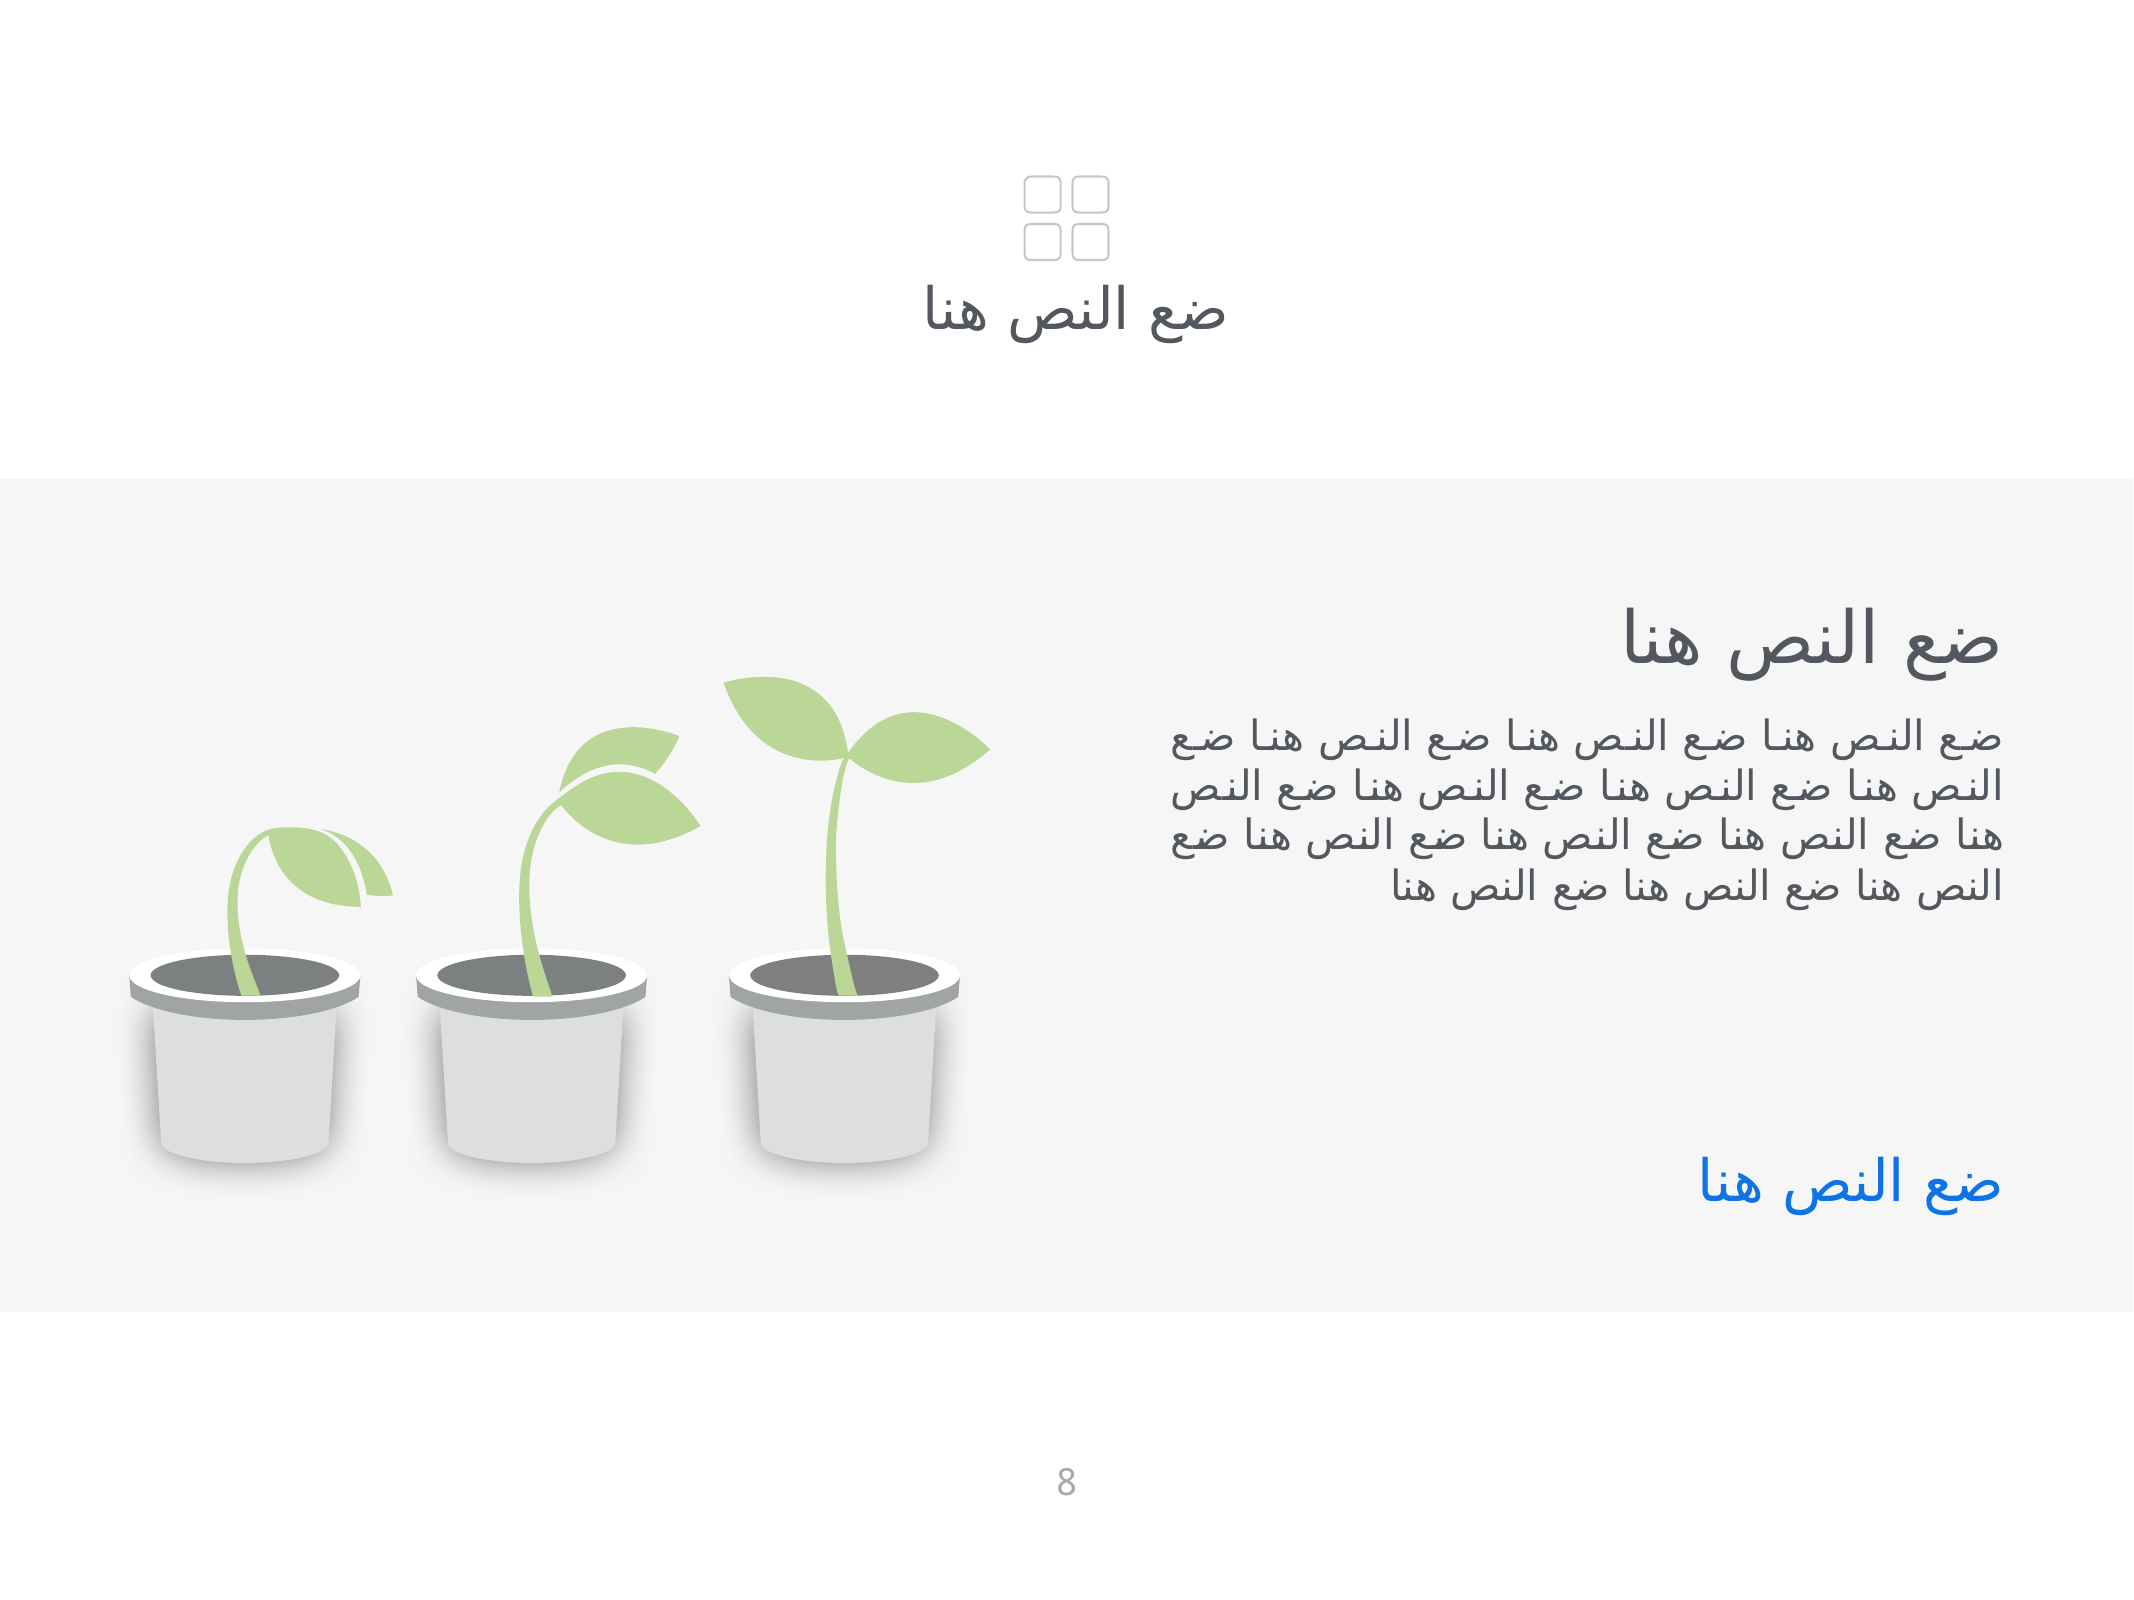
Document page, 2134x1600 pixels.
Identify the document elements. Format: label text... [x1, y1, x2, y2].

slide_number 8 [1055, 1457, 1078, 1511]
list ضع النص هنا [1170, 1145, 2005, 1210]
list ضع النص هنا [761, 276, 1372, 337]
title ضع النص هنا [1170, 582, 2005, 679]
list ضع النص هنا ضع النص هنا ضع النص هنا ضع النص هنا ضع النص هنا ضع النص هنا ضع النص هنا ضع النص هنا ضع النص هنا ضع النص هنا ضع النص هنا ضع النص هنا ضع النص هنا [1170, 707, 2005, 1120]
